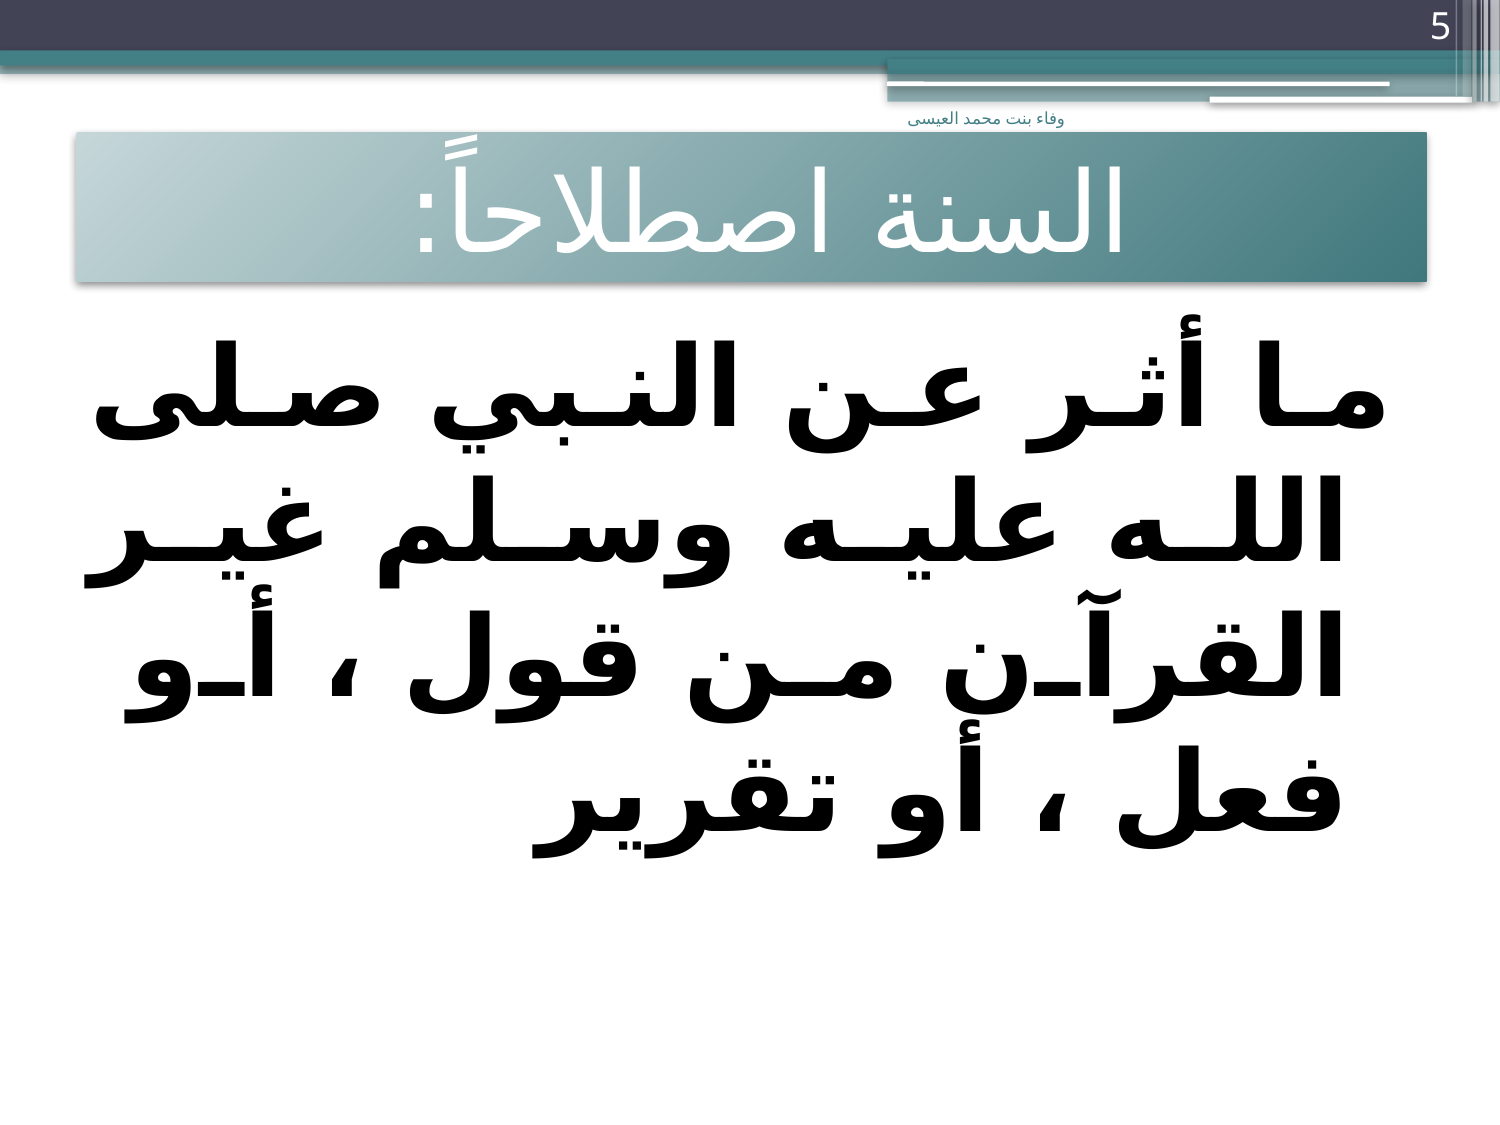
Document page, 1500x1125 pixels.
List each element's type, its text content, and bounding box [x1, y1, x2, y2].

slide_number 5 [1341, 0, 1466, 61]
text_box السنة اصطلاحاً: [76, 132, 1427, 282]
list ما أثر عن النبي صلى الله عليه وسلم غير القرآن من قول ، أو فعل ، أو تقرير [75, 306, 1425, 959]
footer وفاء بنت محمد العيسى [862, 100, 1080, 176]
